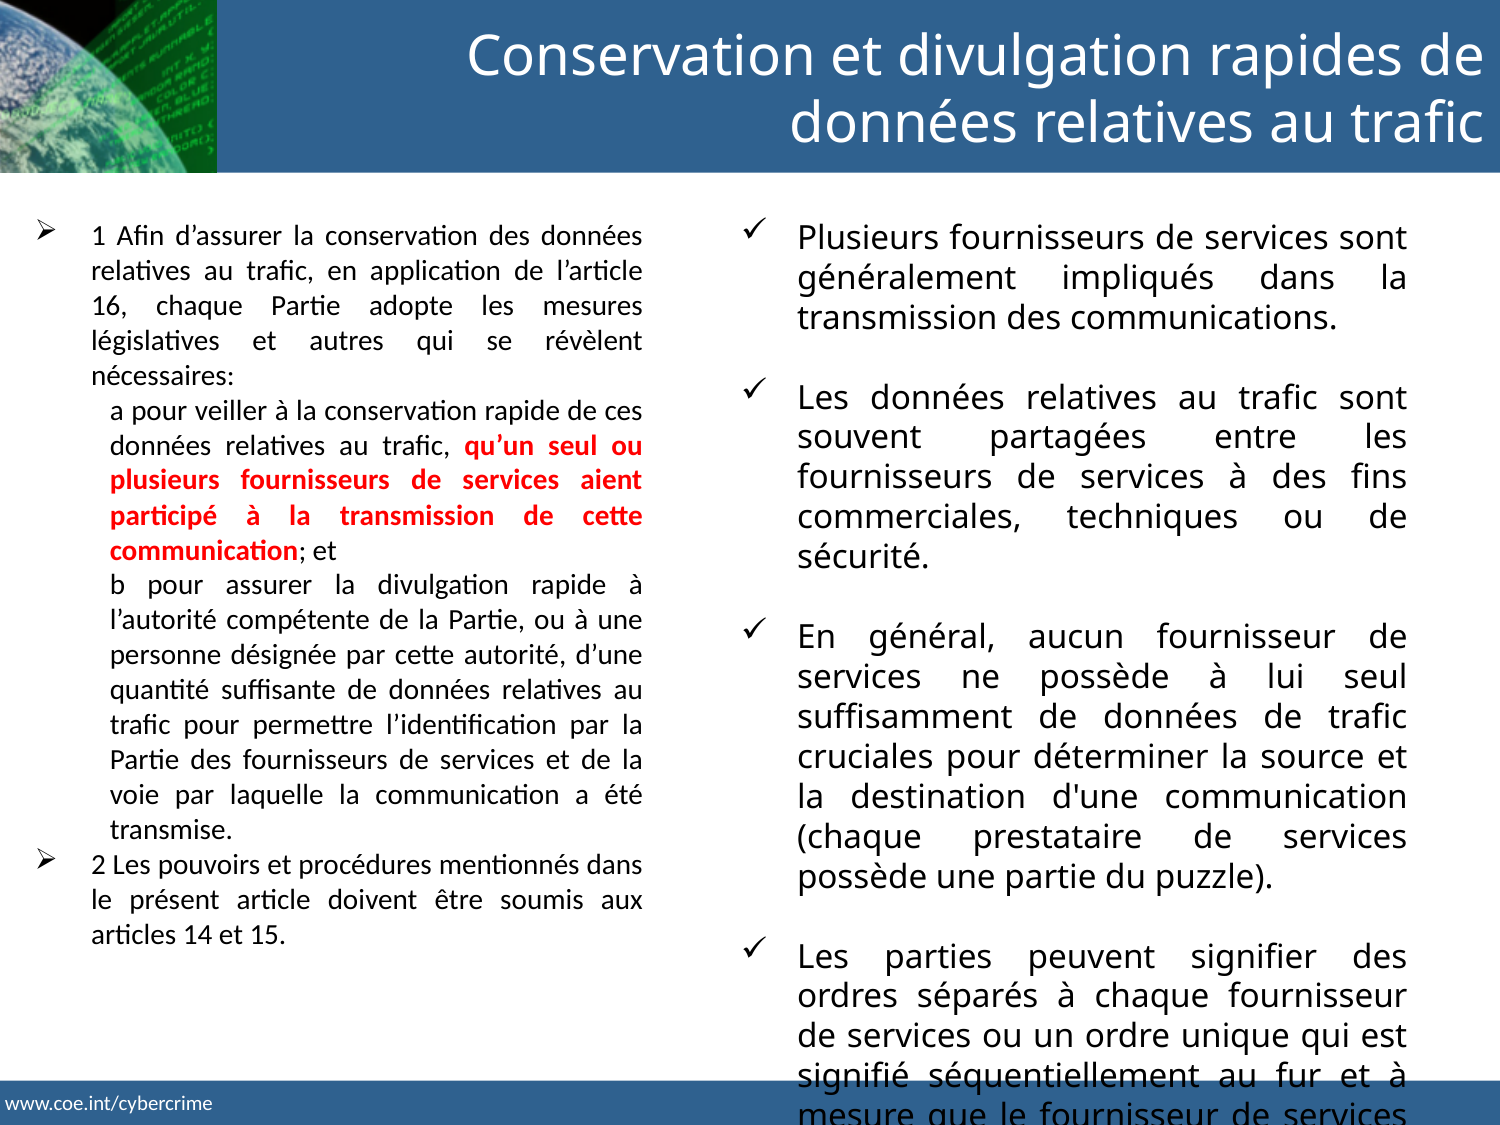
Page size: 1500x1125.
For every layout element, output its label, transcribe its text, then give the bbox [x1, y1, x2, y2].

text_box Conservation et divulgation rapides de données relatives au trafic [247, 11, 1500, 162]
picture [0, 0, 217, 173]
text_box 1 Afin d’assurer la conservation des données relatives au trafic, en application de l’article 16, chaque Partie adopte les mesures législatives et autres qui se révèlent nécessaires: a pour veiller à la conservation rapide de ces données relatives au trafic, qu’un seul ou plusieurs fournisseurs de services aient participé à la transmission de cette communication; et b pour assurer la divulgation rapide à l’autorité compétente de la Partie, ou à une personne désignée par cette autorité, d’une quantité suffisante de données relatives au trafic pour permettre l’identification par la Partie des fournisseurs de services et de la voie par laquelle la communication a été transmise. 2 Les pouvoirs et procédures mentionnés dans le présent article doivent être soumis aux articles 14 et 15. [19, 208, 658, 958]
text_box Plusieurs fournisseurs de services sont généralement impliqués dans la transmission des communications. Les données relatives au trafic sont souvent partagées entre les fournisseurs de services à des fins commerciales, techniques ou de sécurité. En général, aucun fournisseur de services ne possède à lui seul suffisamment de données de trafic cruciales pour déterminer la source et la destination d'une communication (chaque prestataire de services possède une partie du puzzle). Les parties peuvent signifier des ordres séparés à chaque fournisseur de services ou un ordre unique qui est signifié séquentiellement au fur et à mesure que le fournisseur de services suivant est identifié. [726, 208, 1424, 1125]
